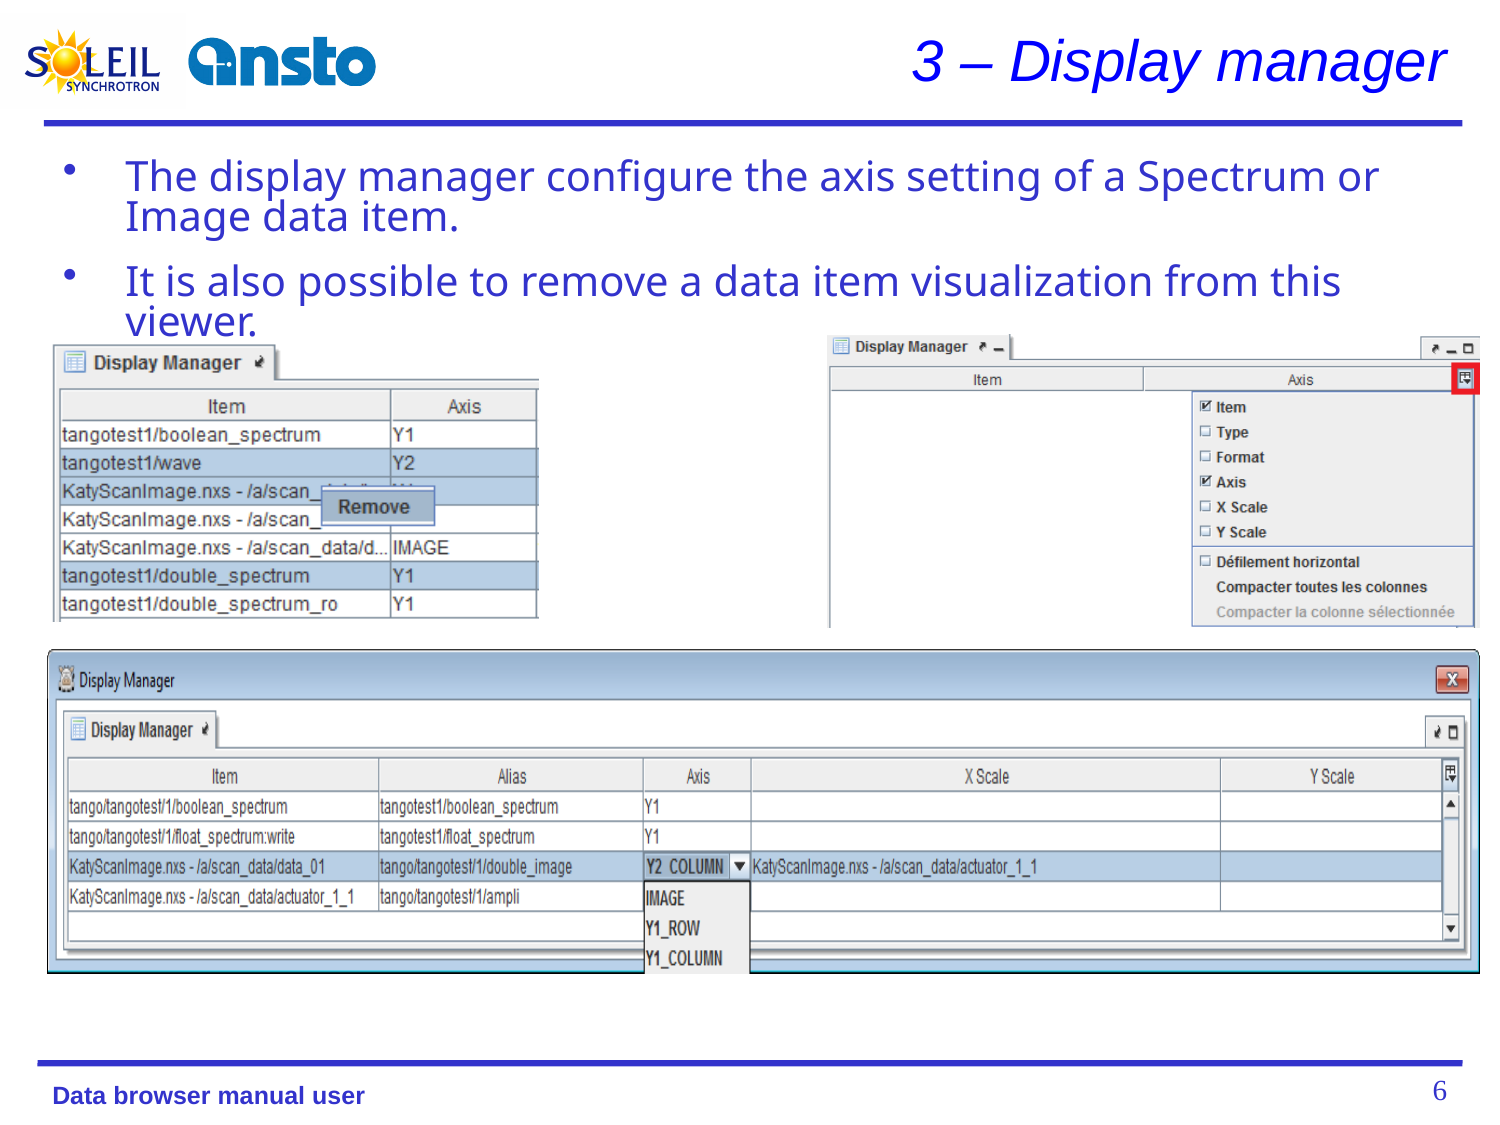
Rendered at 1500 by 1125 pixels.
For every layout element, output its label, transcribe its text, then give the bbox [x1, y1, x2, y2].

picture [47, 649, 1480, 974]
picture [186, 36, 237, 86]
slide_number 6 [1119, 1063, 1463, 1118]
title 3 – Display manager [237, 10, 1463, 106]
picture [827, 333, 1480, 629]
picture [47, 340, 539, 622]
list The display manager configure the axis setting of a Spectrum or Image data item. It is also possible to remove a data item visualization from this viewer. [47, 152, 1446, 341]
